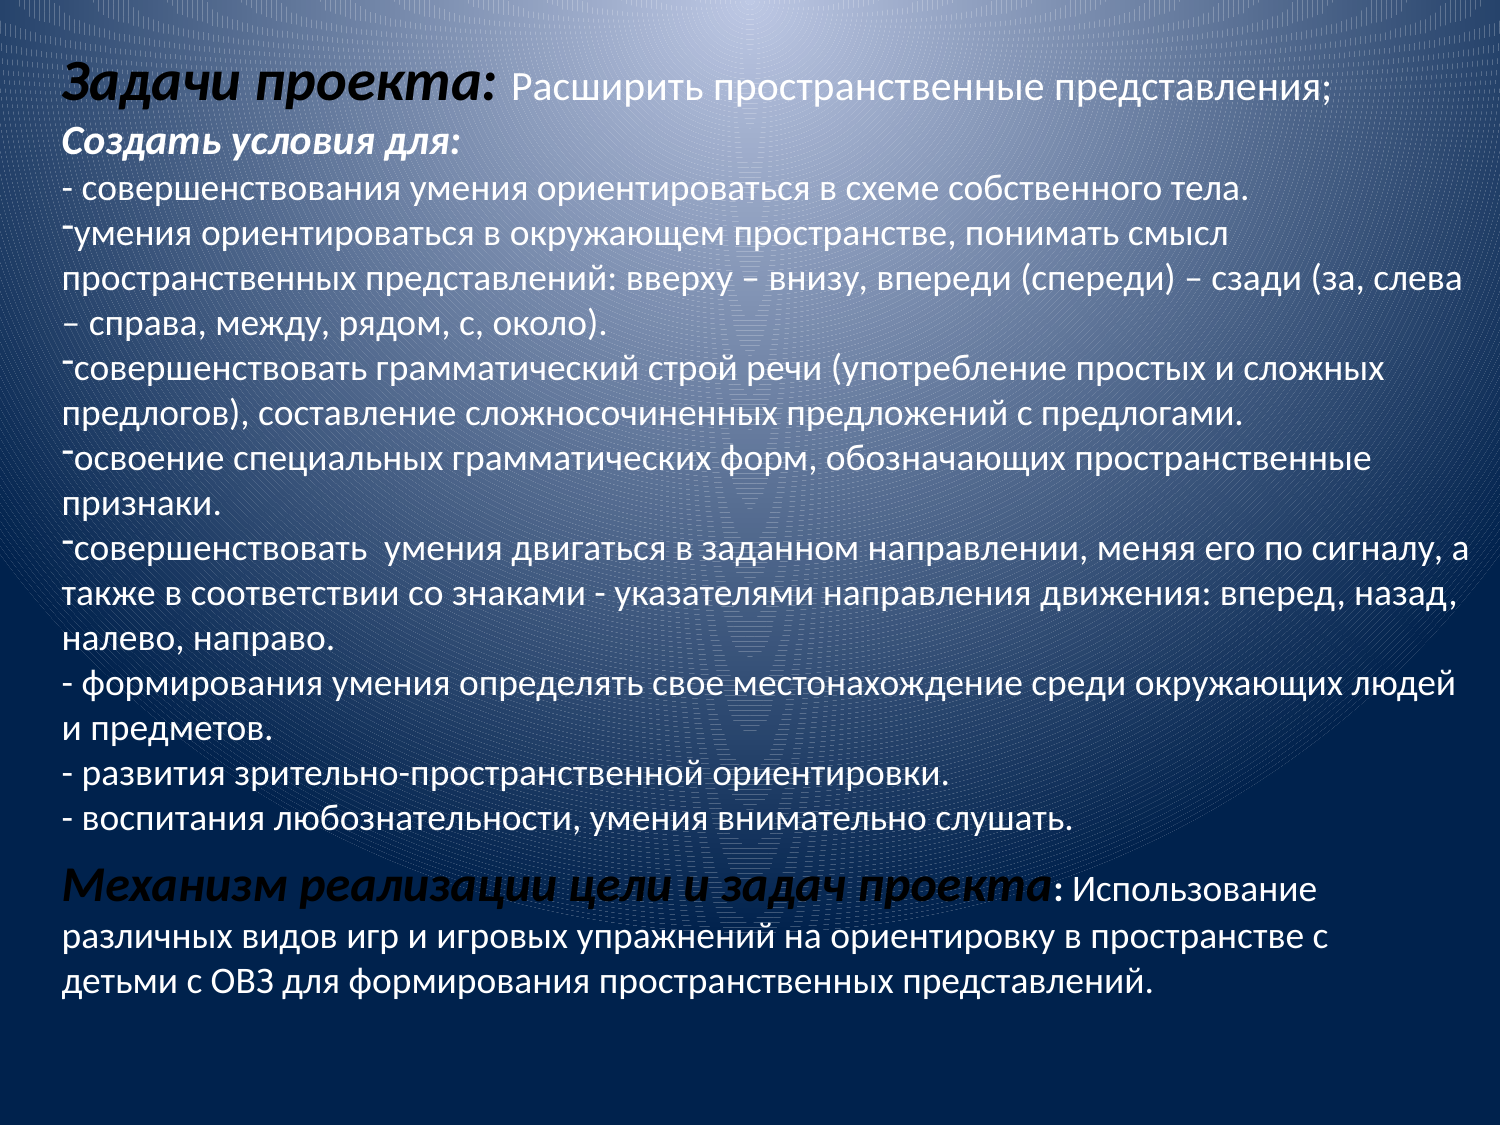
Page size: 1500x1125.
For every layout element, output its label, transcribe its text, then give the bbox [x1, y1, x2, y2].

text_box Задачи проекта: Расширить пространственные представления; Создать условия для: - совершенствования умения ориентироваться в схеме собственного тела. умения ориентироваться в окружающем пространстве, понимать смысл пространственных представлений: вверху – внизу, впереди (спереди) – сзади (за, слева – справа, между, рядом, с, около). совершенствовать грамматический строй речи (употребление простых и сложных предлогов), составление сложносочиненных предложений с предлогами. освоение специальных грамматических форм, обозначающих пространственные признаки. совершенствовать умения двигаться в заданном направлении, меняя его по сигналу, а также в соответствии со знаками - указателями направления движения: вперед, назад, налево, направо. - формирования умения определять свое местонахождение среди окружающих людей и предметов. - развития зрительно-пространственной ориентировки. - воспитания любознательности, умения внимательно слушать. [46, 35, 1500, 845]
text_box Механизм реализации цели и задач проекта: Использование различных видов игр и игровых упражнений на ориентировку в пространстве с детьми с ОВЗ для формирования пространственных представлений. [46, 843, 1430, 1054]
